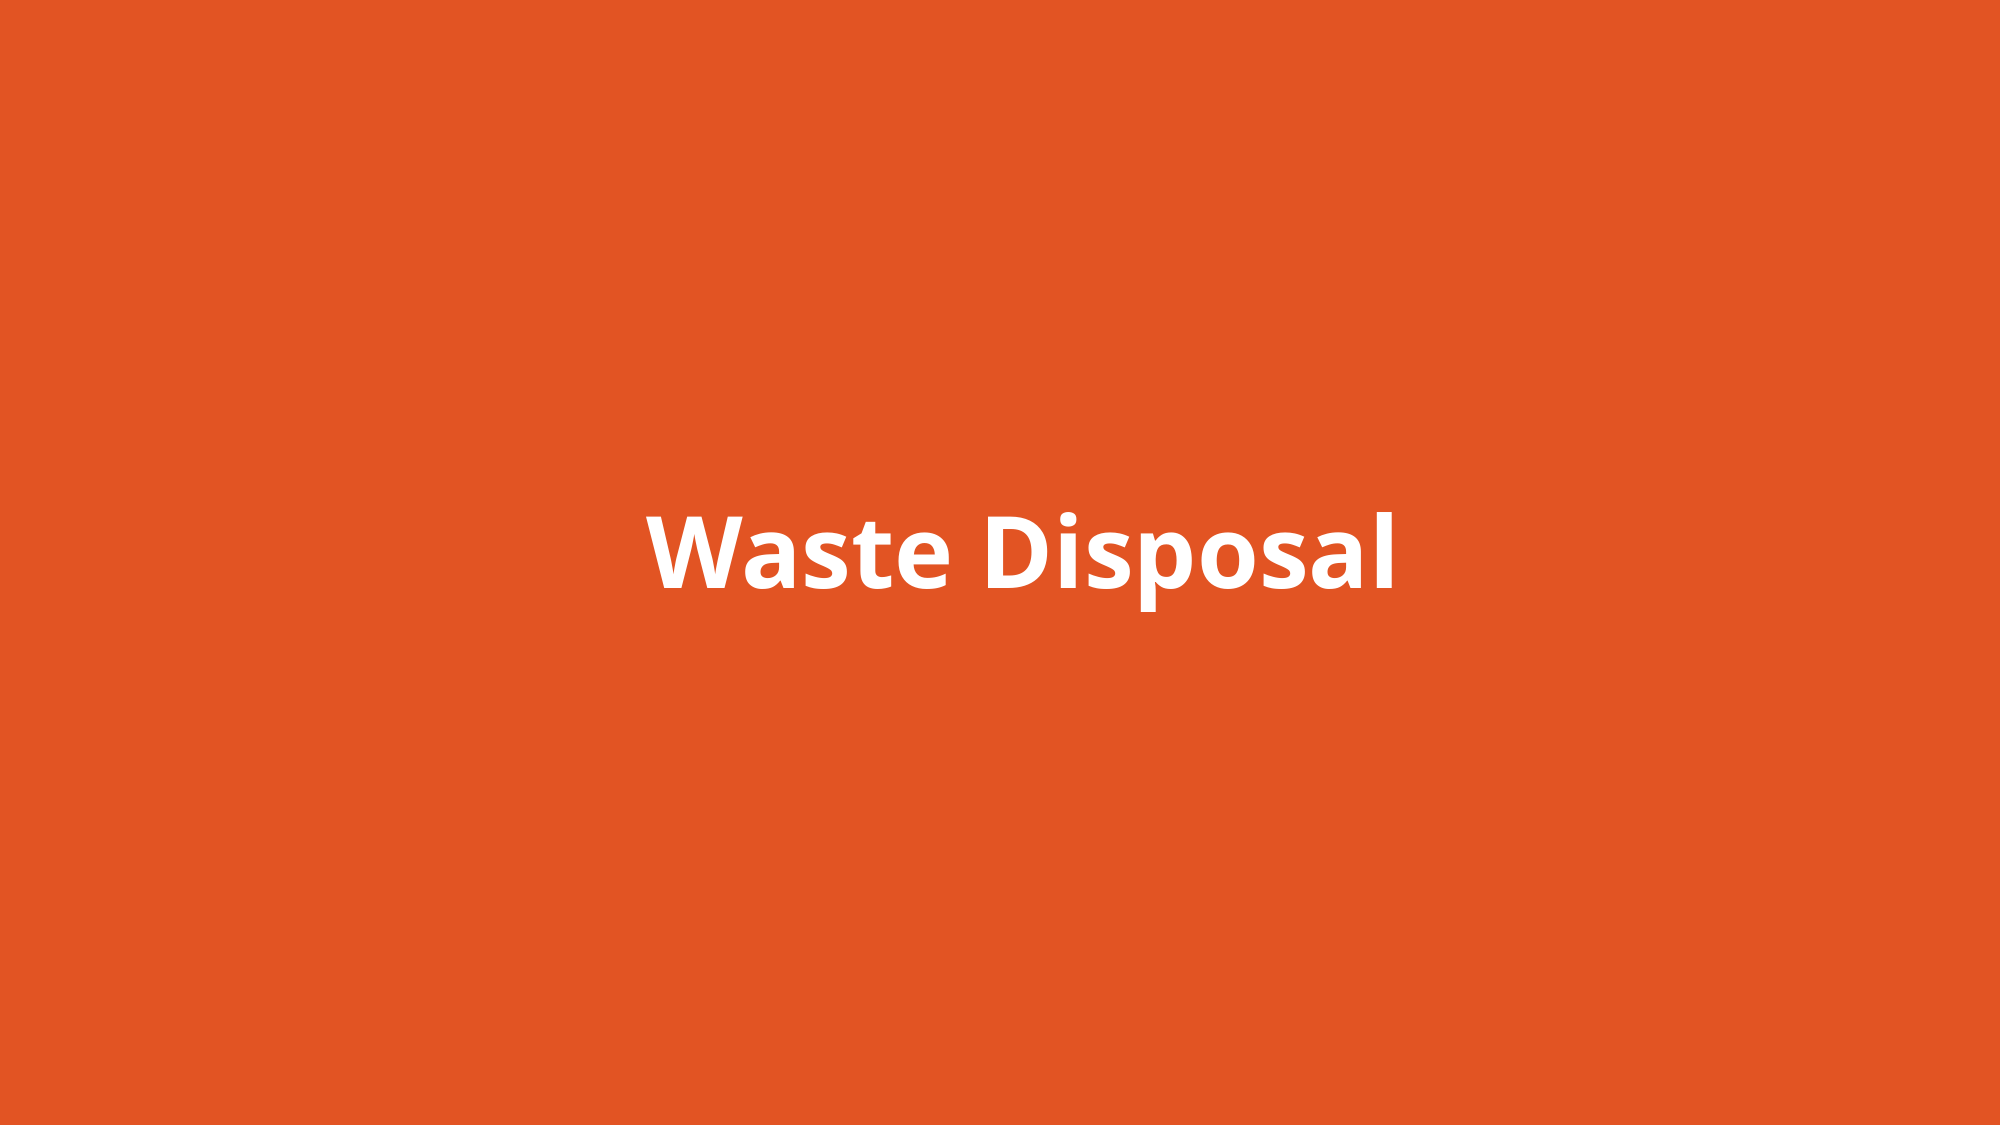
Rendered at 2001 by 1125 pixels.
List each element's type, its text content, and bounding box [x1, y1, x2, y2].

title Waste Disposal [631, 425, 1612, 616]
